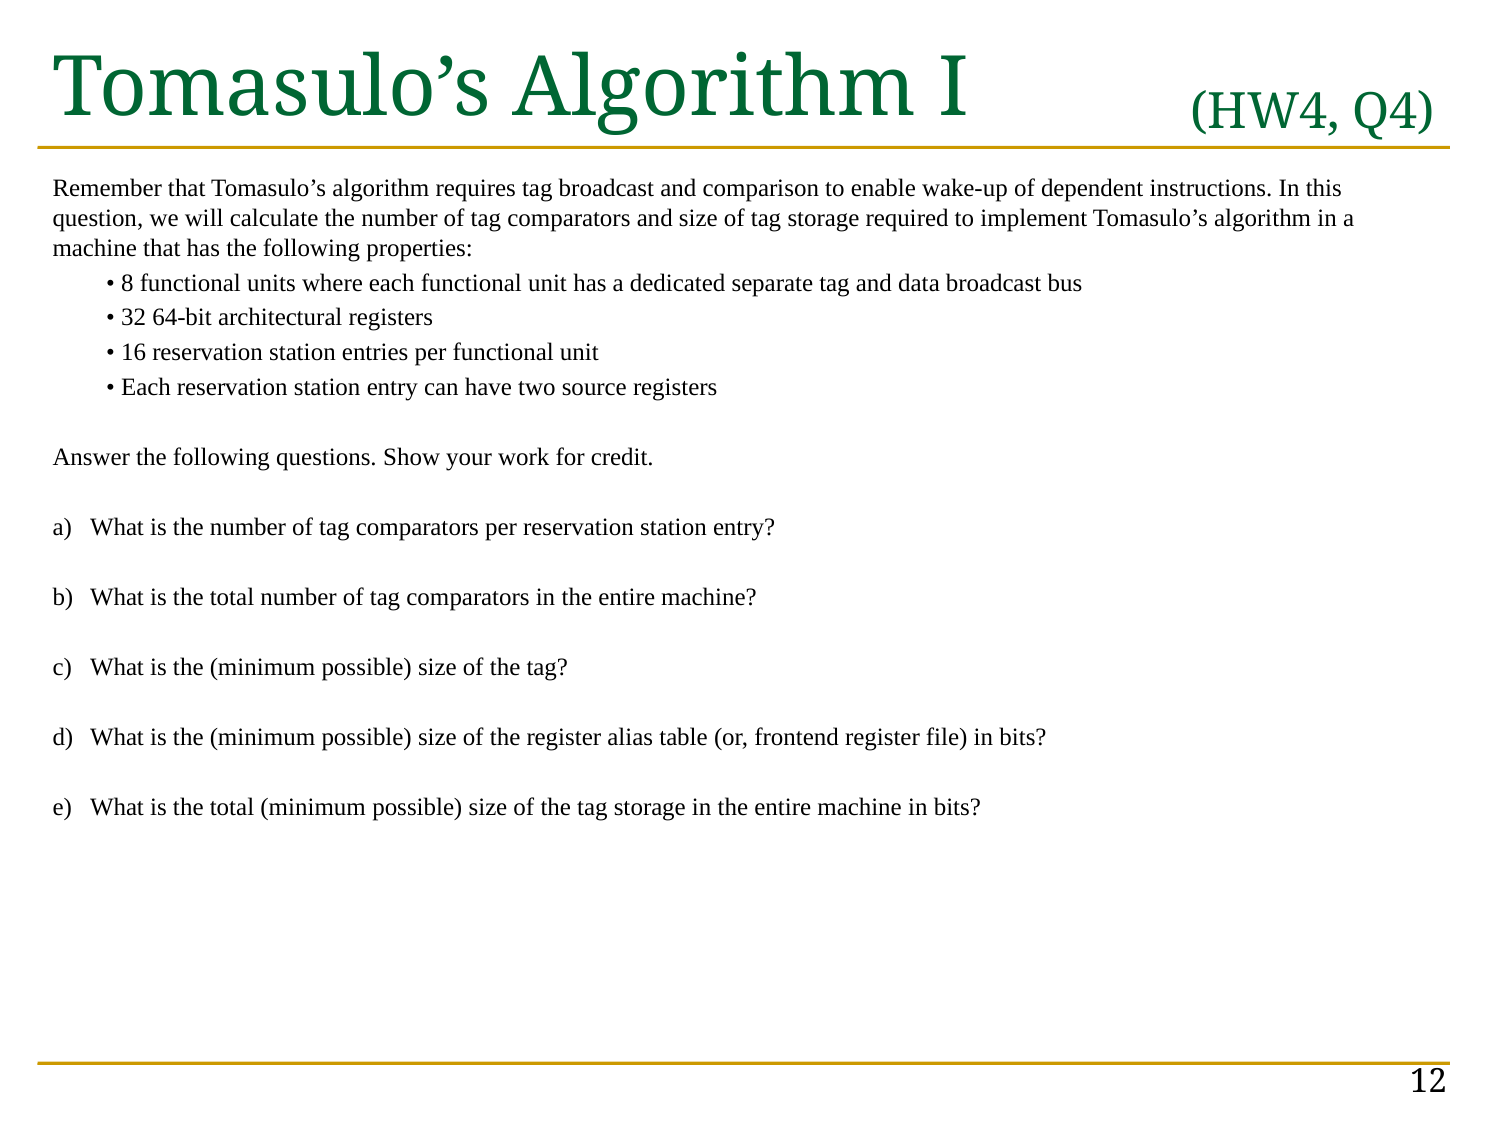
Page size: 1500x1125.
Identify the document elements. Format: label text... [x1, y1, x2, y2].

list Remember that Tomasulo’s algorithm requires tag broadcast and comparison to enable wake-up of dependent instructions. In this question, we will calculate the number of tag comparators and size of tag storage required to implement Tomasulo’s algorithm in a machine that has the following properties: • 8 functional units where each functional unit has a dedicated separate tag and data broadcast bus • 32 64-bit architectural registers • 16 reservation station entries per functional unit • Each reservation station entry can have two source registers Answer the following questions. Show your work for credit. What is the number of tag comparators per reservation station entry? What is the total number of tag comparators in the entire machine? What is the (minimum possible) size of the tag? What is the (minimum possible) size of the register alias table (or, frontend register file) in bits? What is the total (minimum possible) size of the tag storage in the entire machine in bits? [37, 163, 1450, 1016]
slide_number 12 [1111, 1036, 1462, 1112]
title Tomasulo’s Algorithm I [37, 24, 1450, 163]
text_box (HW4, Q4) [1149, 71, 1450, 147]
